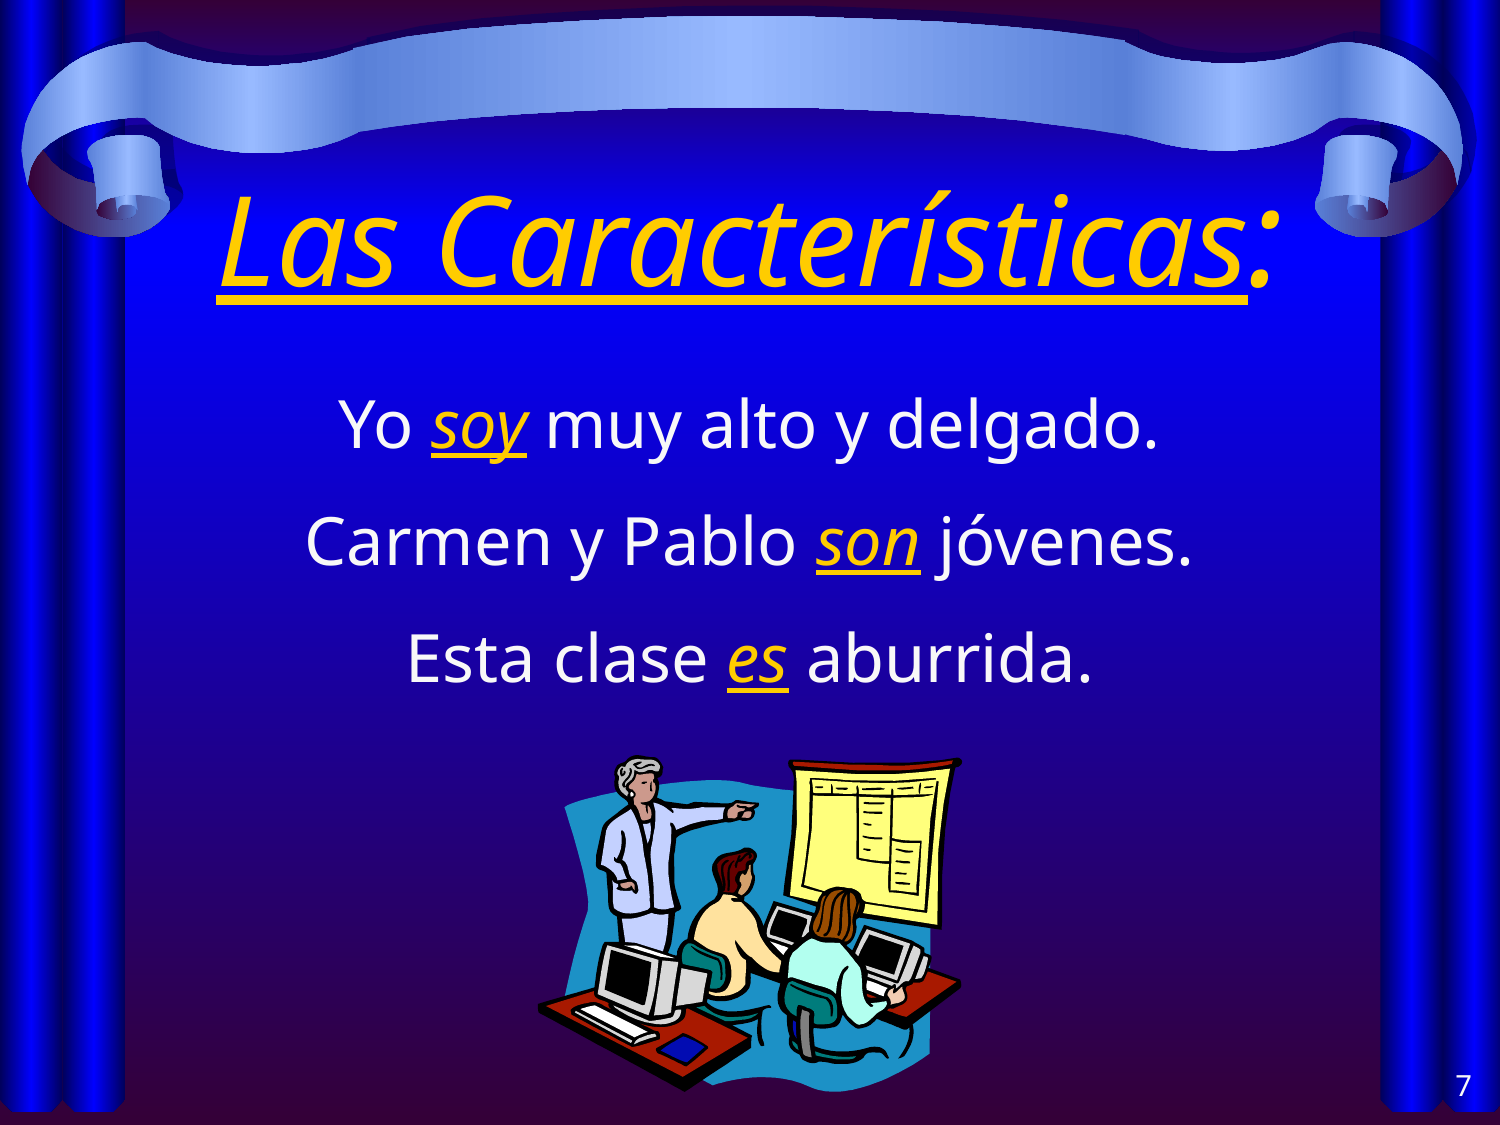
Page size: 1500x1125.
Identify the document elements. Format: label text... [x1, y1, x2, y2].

list Yo soy muy alto y delgado. Carmen y Pablo son jóvenes. Esta clase es aburrida. [112, 350, 1388, 738]
title Las Características: [112, 112, 1388, 300]
slide_number 7 [1187, 1050, 1500, 1125]
picture [537, 754, 963, 1095]
